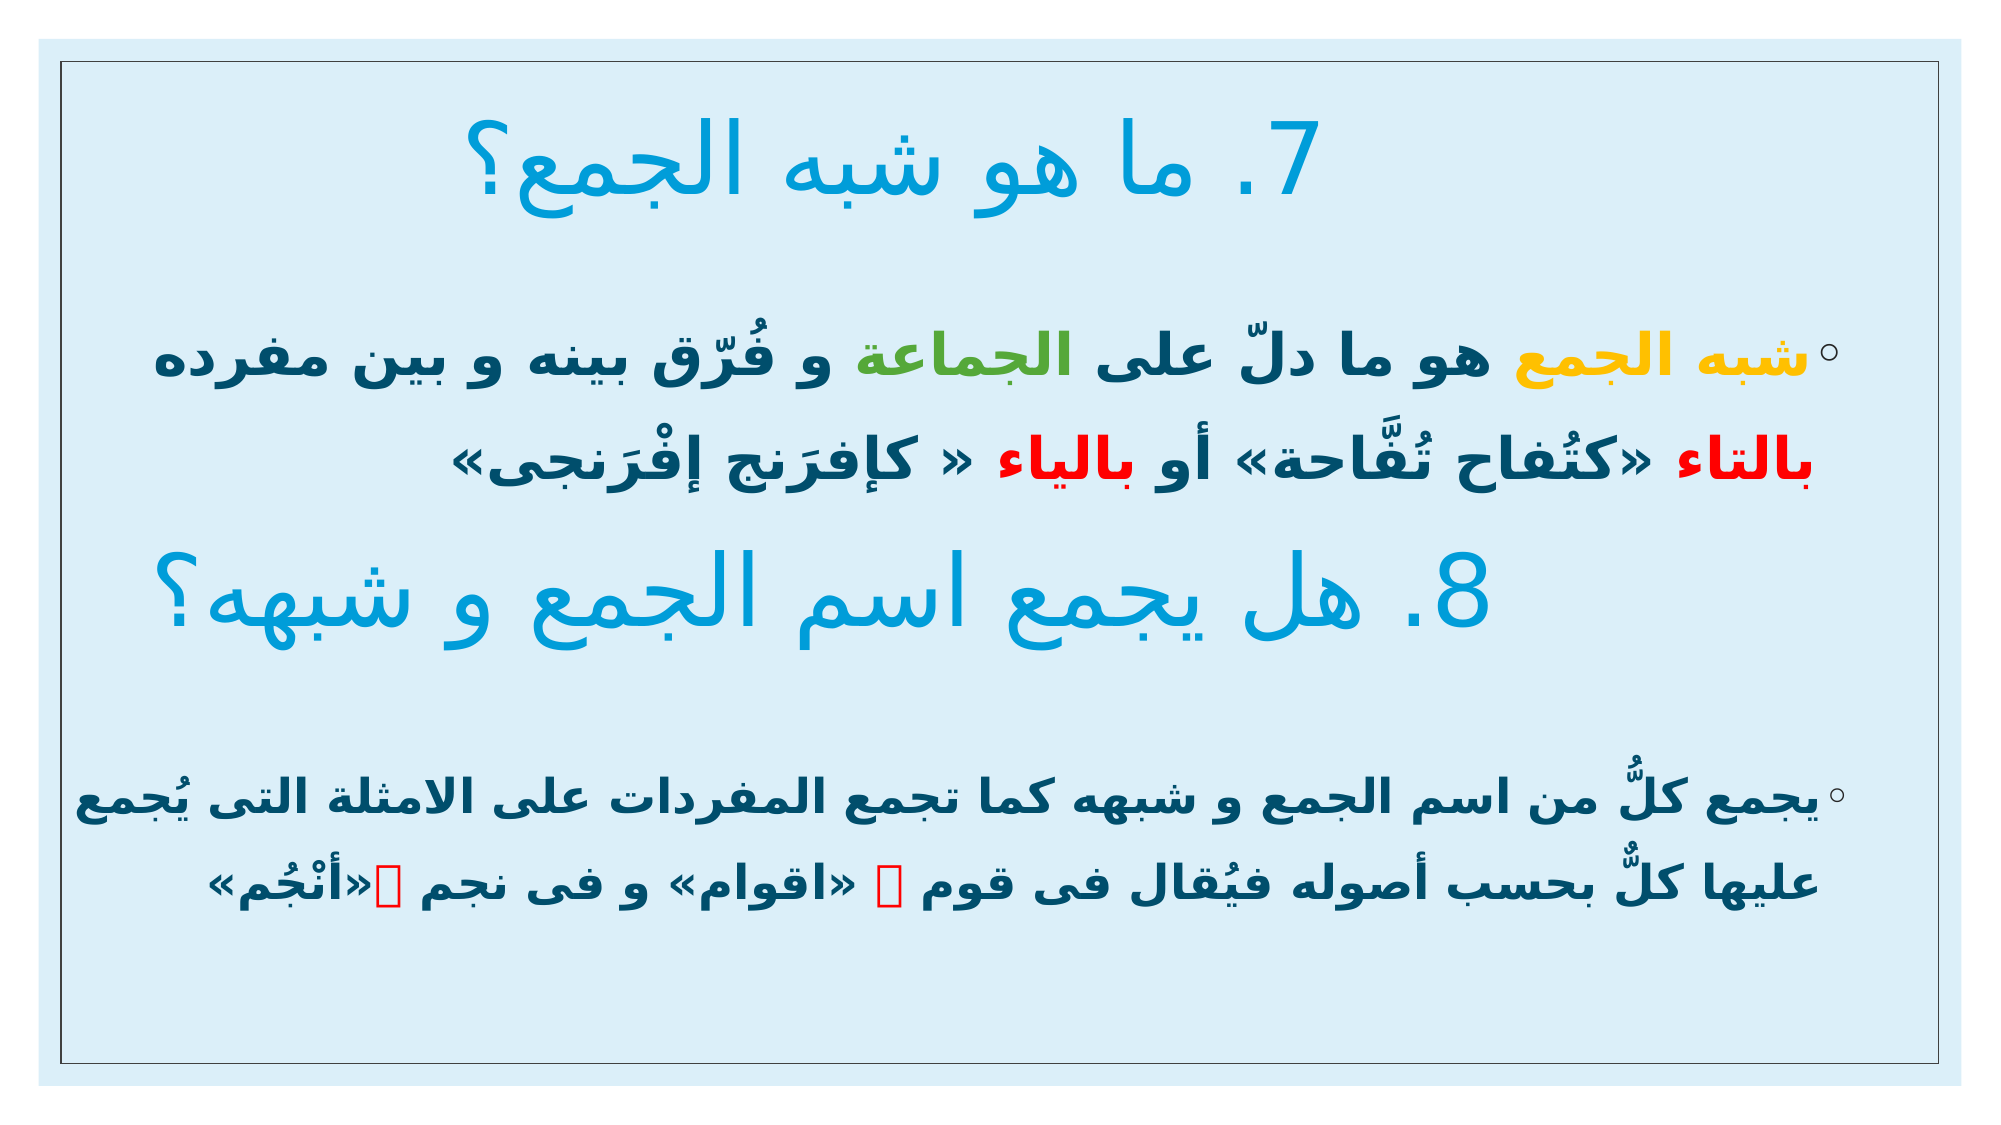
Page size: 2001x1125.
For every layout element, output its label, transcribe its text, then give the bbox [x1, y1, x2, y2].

title 7. ما هو شبه الجمع؟ [0, 49, 1342, 275]
text_box 8. هل یجمع اسم الجمع و شبهه؟ [0, 481, 1510, 707]
text_box یجمع کلُّ من اسم الجمع و شبهه کما تجمع المفردات علی الامثلة التی یُجمع علیها کلٌّ بحسب أصوله فیُقال فی قوم  «اقوام» و فی نجم «أنْجُم» [50, 730, 1862, 959]
list شبه الجمع هو ما دلّ علی الجماعة و فُرّق بینه و بین مفرده بالتاء «کتُفاح تُفَّاحة» أو بالیاء « کإفرَنج إفْرَنجی» [79, 274, 1862, 506]
